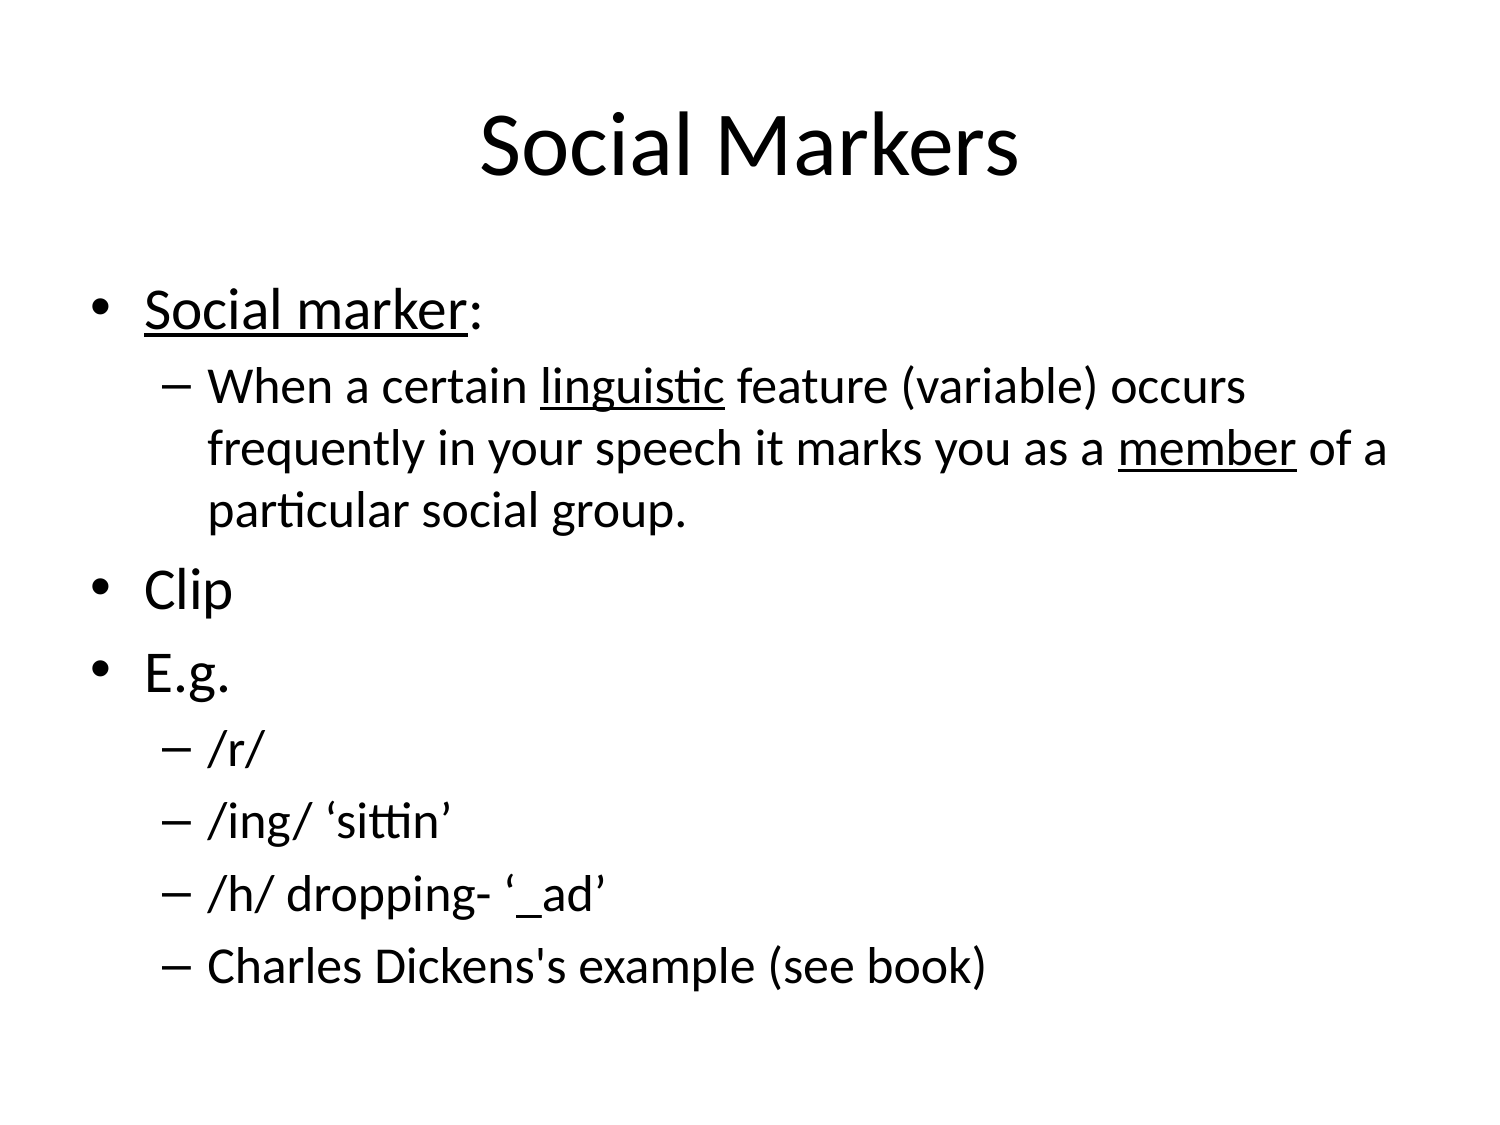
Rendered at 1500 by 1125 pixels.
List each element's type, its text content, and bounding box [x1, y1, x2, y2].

list Social marker: When a certain linguistic feature (variable) occurs frequently in your speech it marks you as a member of a particular social group. Clip E.g. /r/ /ing/ ‘sittin’ /h/ dropping- ‘_ad’ Charles Dickens's example (see book) [75, 262, 1425, 1005]
title Social Markers [75, 45, 1425, 233]
